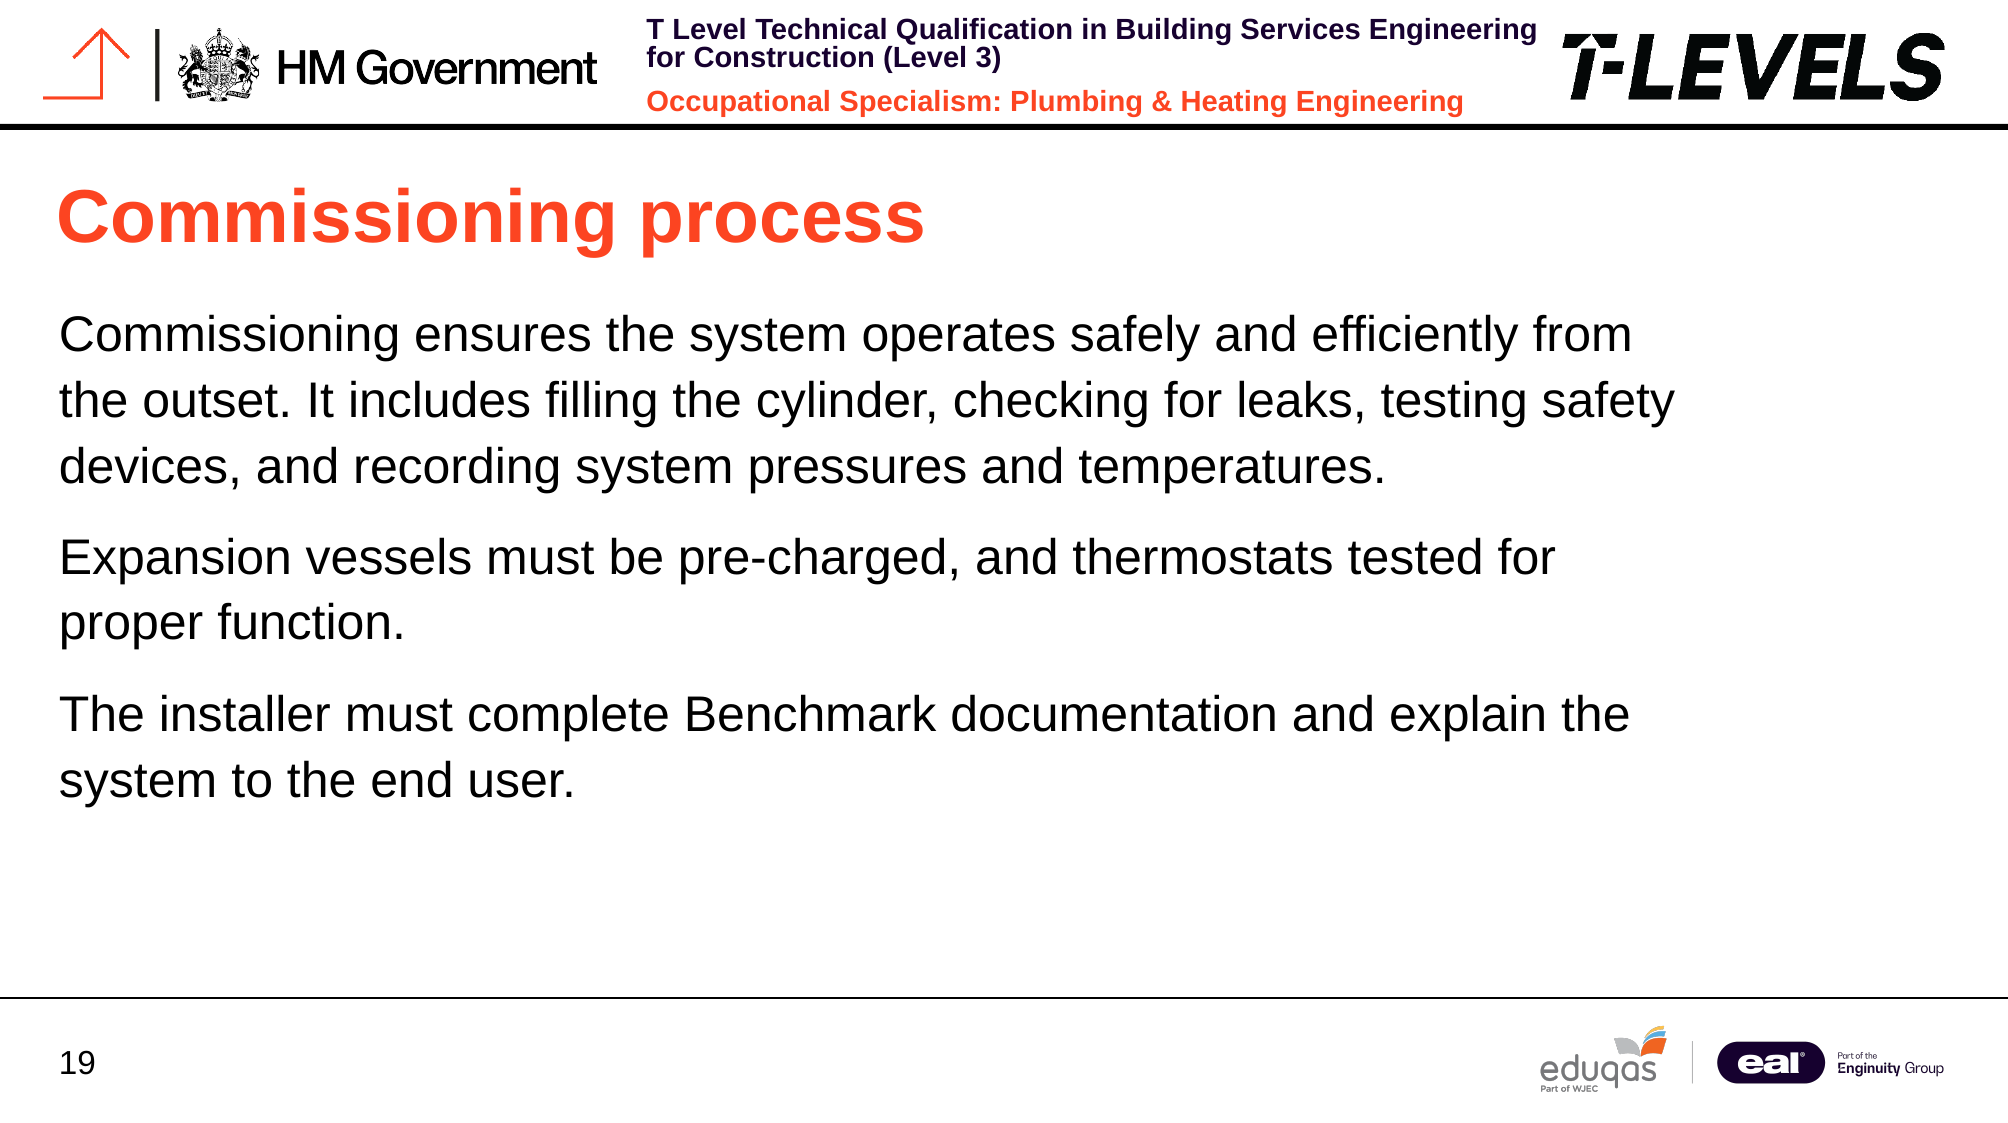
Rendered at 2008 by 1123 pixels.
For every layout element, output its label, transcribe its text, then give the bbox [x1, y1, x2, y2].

title Commissioning process [41, 111, 1949, 314]
list Commissioning ensures the system operates safely and efficiently from the outset. It includes filling the cylinder, checking for leaks, testing safety devices, and recording system pressures and temperatures. Expansion vessels must be pre-charged, and thermostats tested for proper function. The installer must complete Benchmark documentation and explain the system to the end user. [59, 295, 1697, 975]
picture [1535, 1021, 1949, 1097]
picture [1543, 25, 1964, 108]
picture [38, 27, 136, 100]
picture [155, 28, 597, 102]
